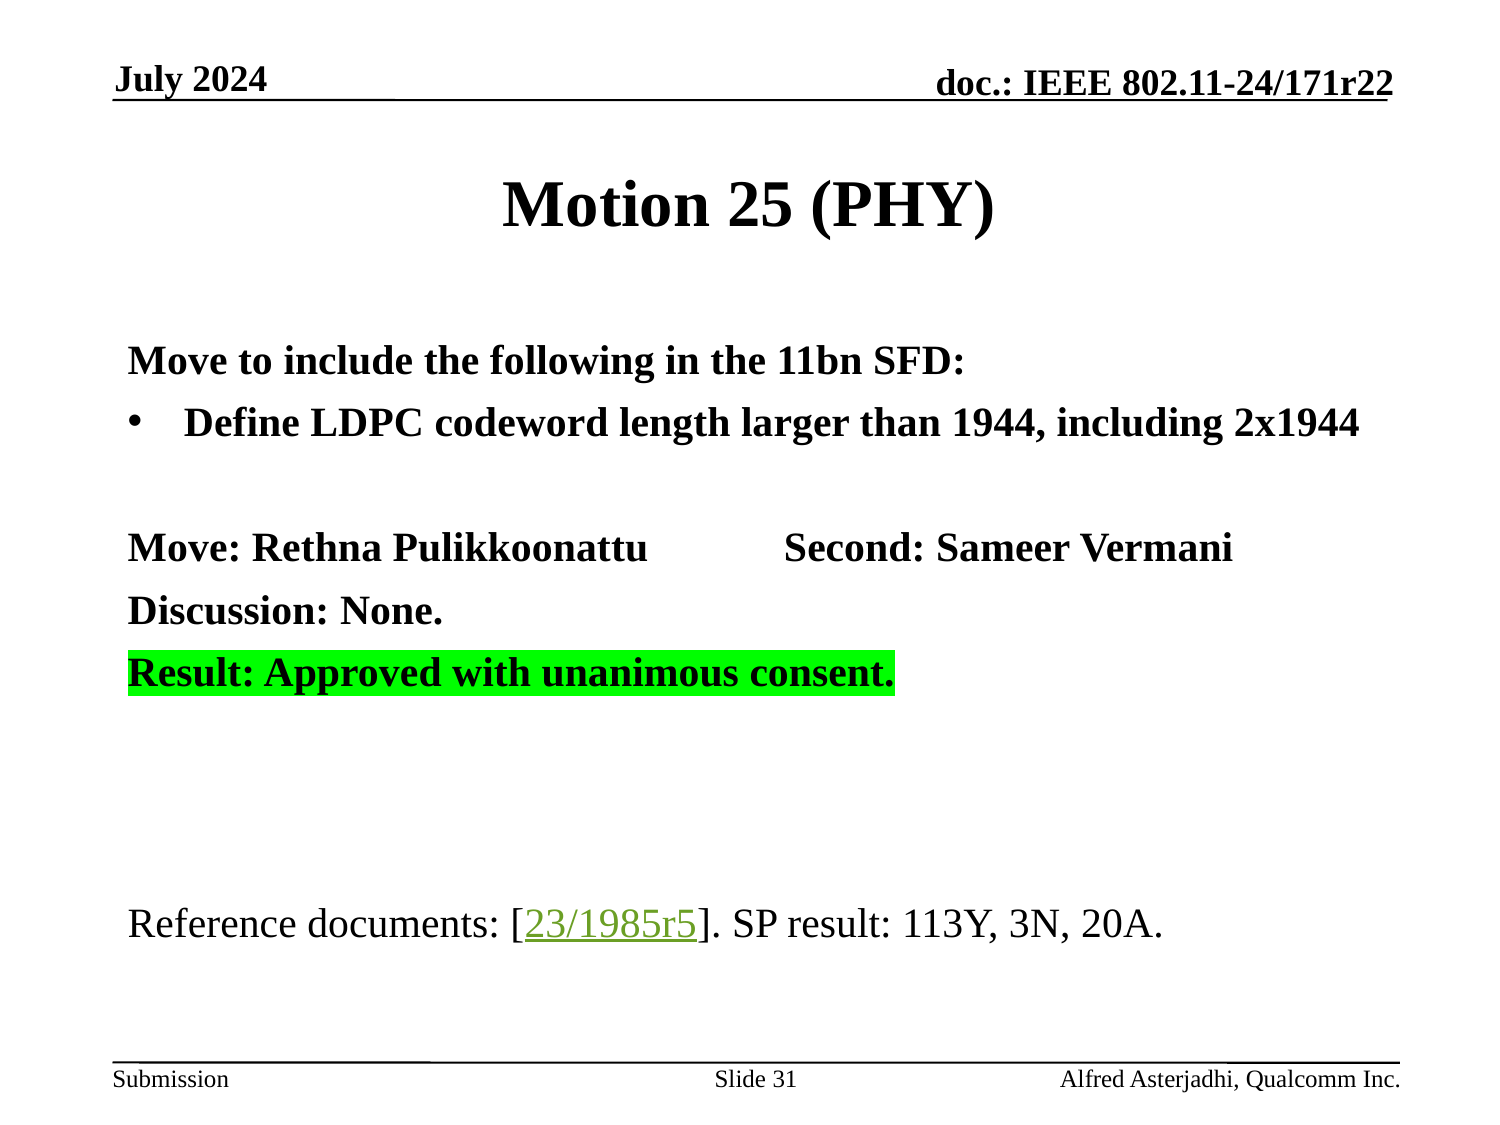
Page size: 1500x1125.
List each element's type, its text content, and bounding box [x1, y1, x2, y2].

title Motion 25 (PHY) [112, 112, 1388, 288]
footer Alfred Asterjadhi, Qualcomm Inc. [878, 1061, 1402, 1093]
list Move to include the following in the 11bn SFD: Define LDPC codeword length larger than 1944, including 2x1944 Move: Rethna Pulikkoonattu Second: Sameer Vermani Discussion: None. Result: Approved with unanimous consent. Reference documents: [23/1985r5]. SP result: 113Y, 3N, 20A. [112, 324, 1388, 1000]
slide_number Slide 31 [712, 1061, 800, 1123]
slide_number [114, 54, 423, 100]
